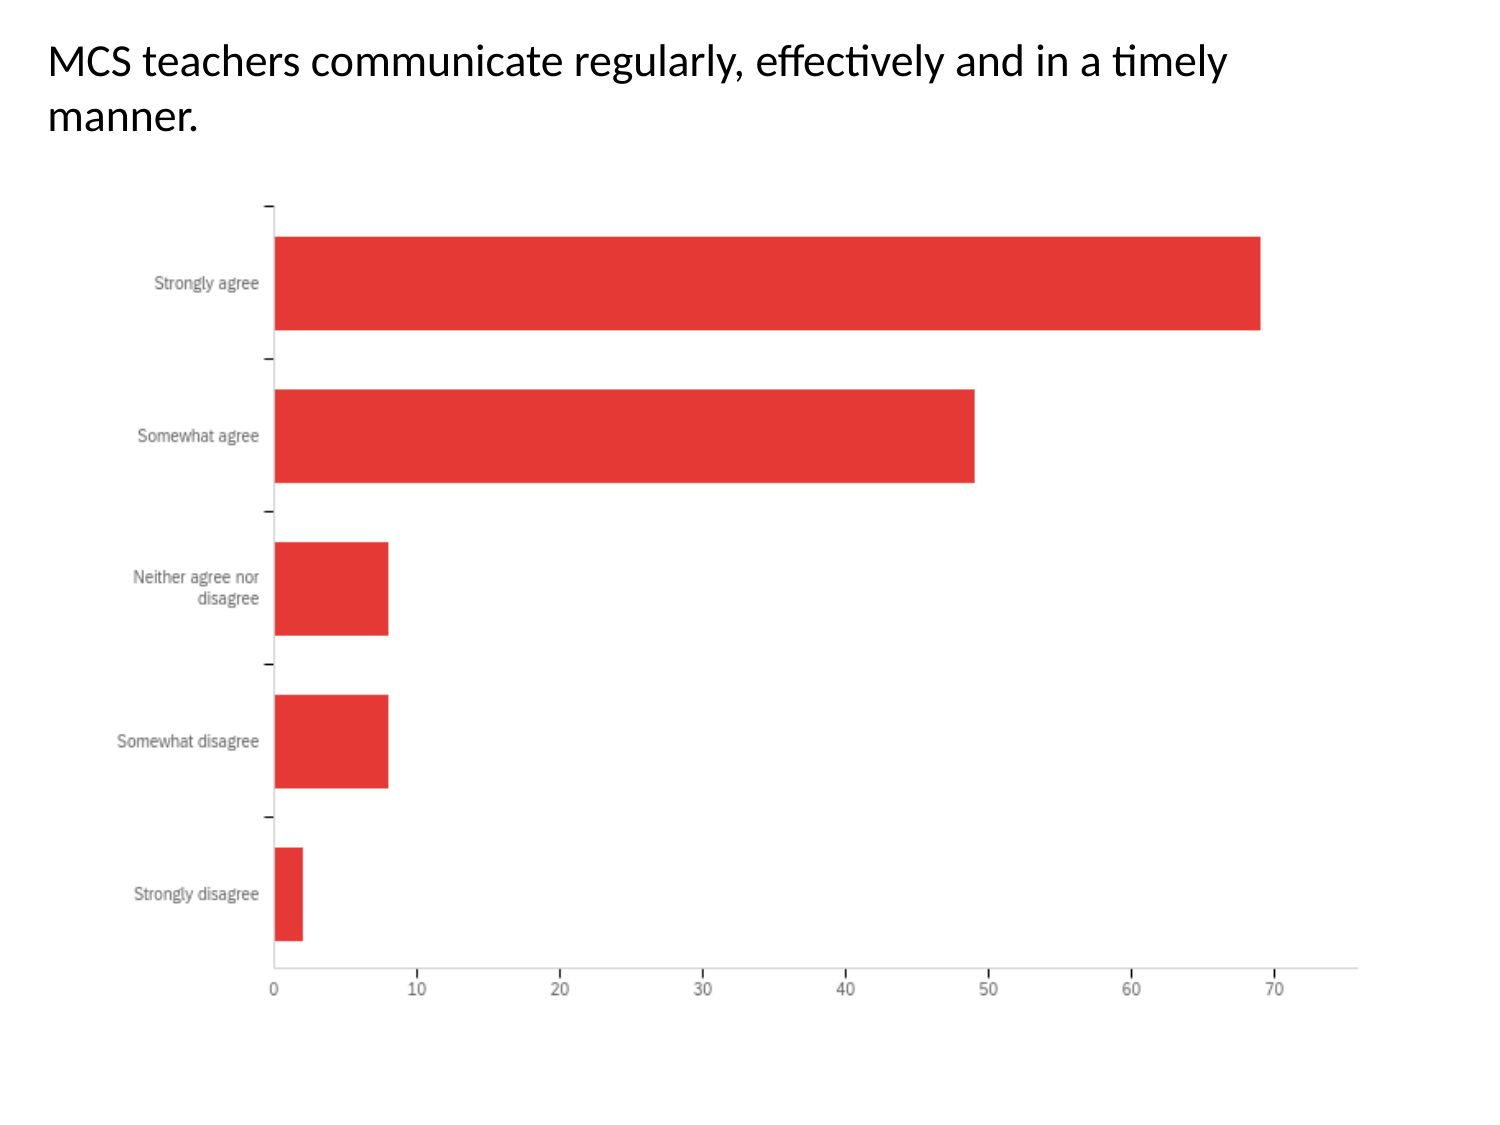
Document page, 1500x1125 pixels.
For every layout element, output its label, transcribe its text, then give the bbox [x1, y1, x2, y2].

text_box MCS teachers communicate regularly, effectively and in a timely manner. [32, 22, 1383, 84]
picture [93, 196, 1407, 1018]
